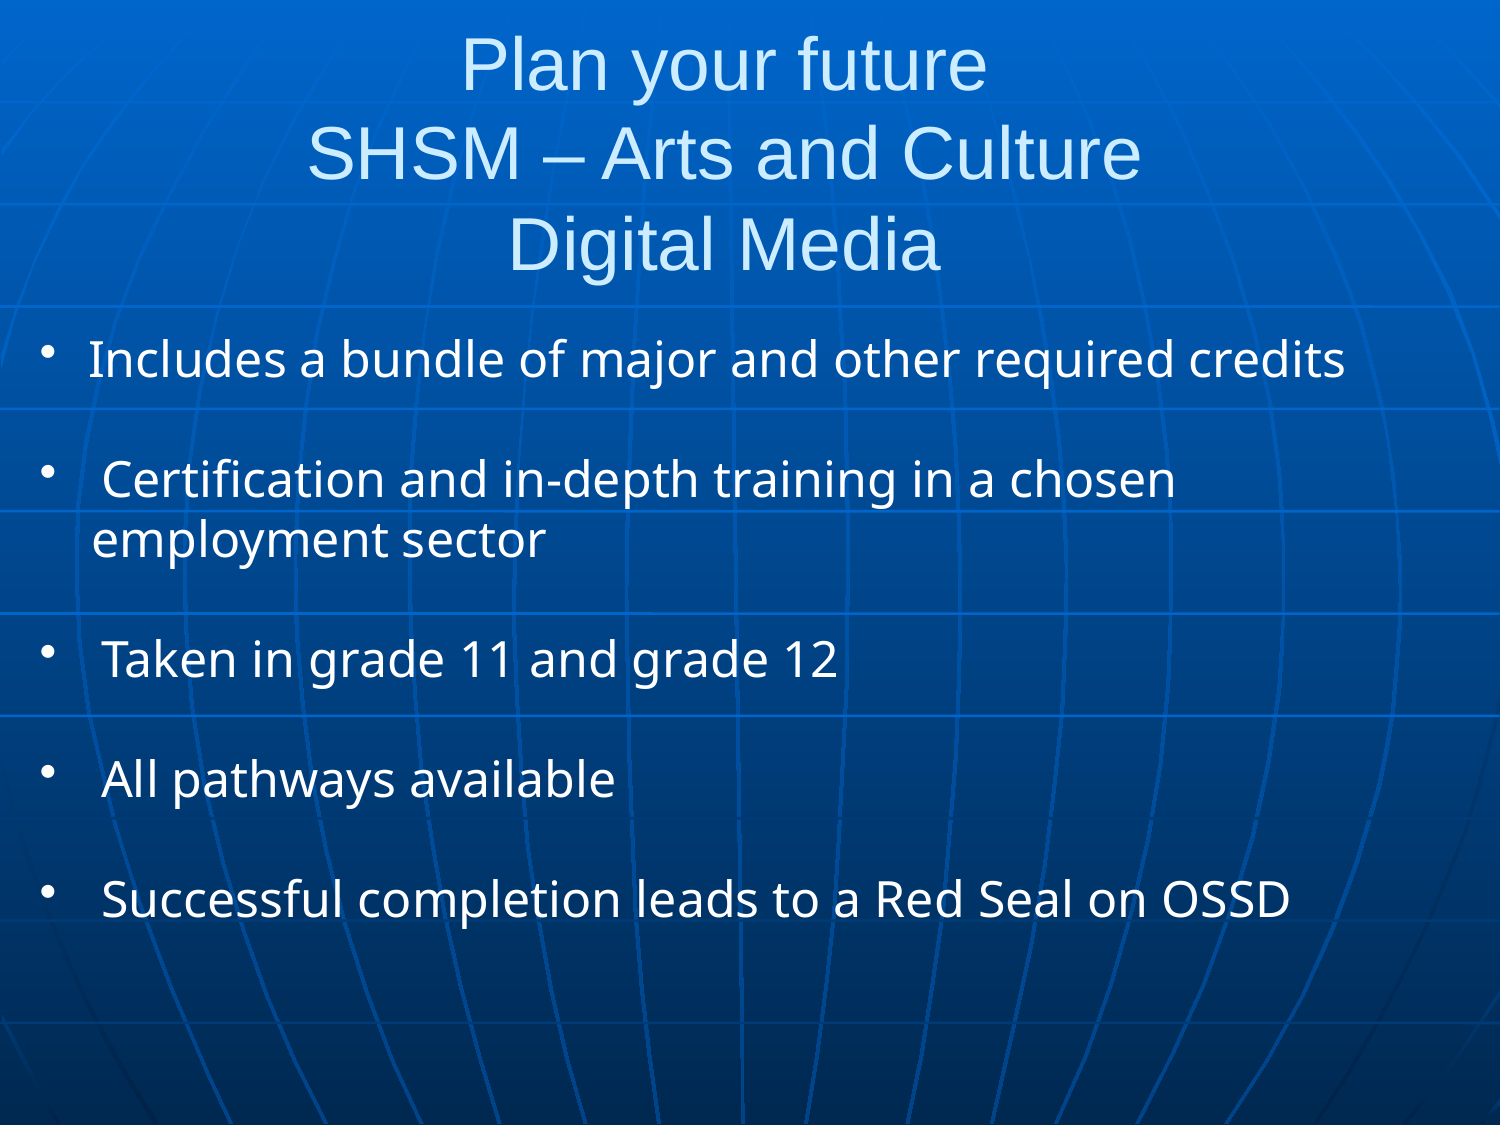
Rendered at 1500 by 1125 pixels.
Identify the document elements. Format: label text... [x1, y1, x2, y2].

title Plan your future SHSM – Arts and Culture Digital Media [49, 12, 1401, 274]
text_box Includes a bundle of major and other required credits Certification and in-depth training in a chosen employment sector Taken in grade 11 and grade 12 All pathways available Successful completion leads to a Red Seal on OSSD [24, 274, 1463, 935]
